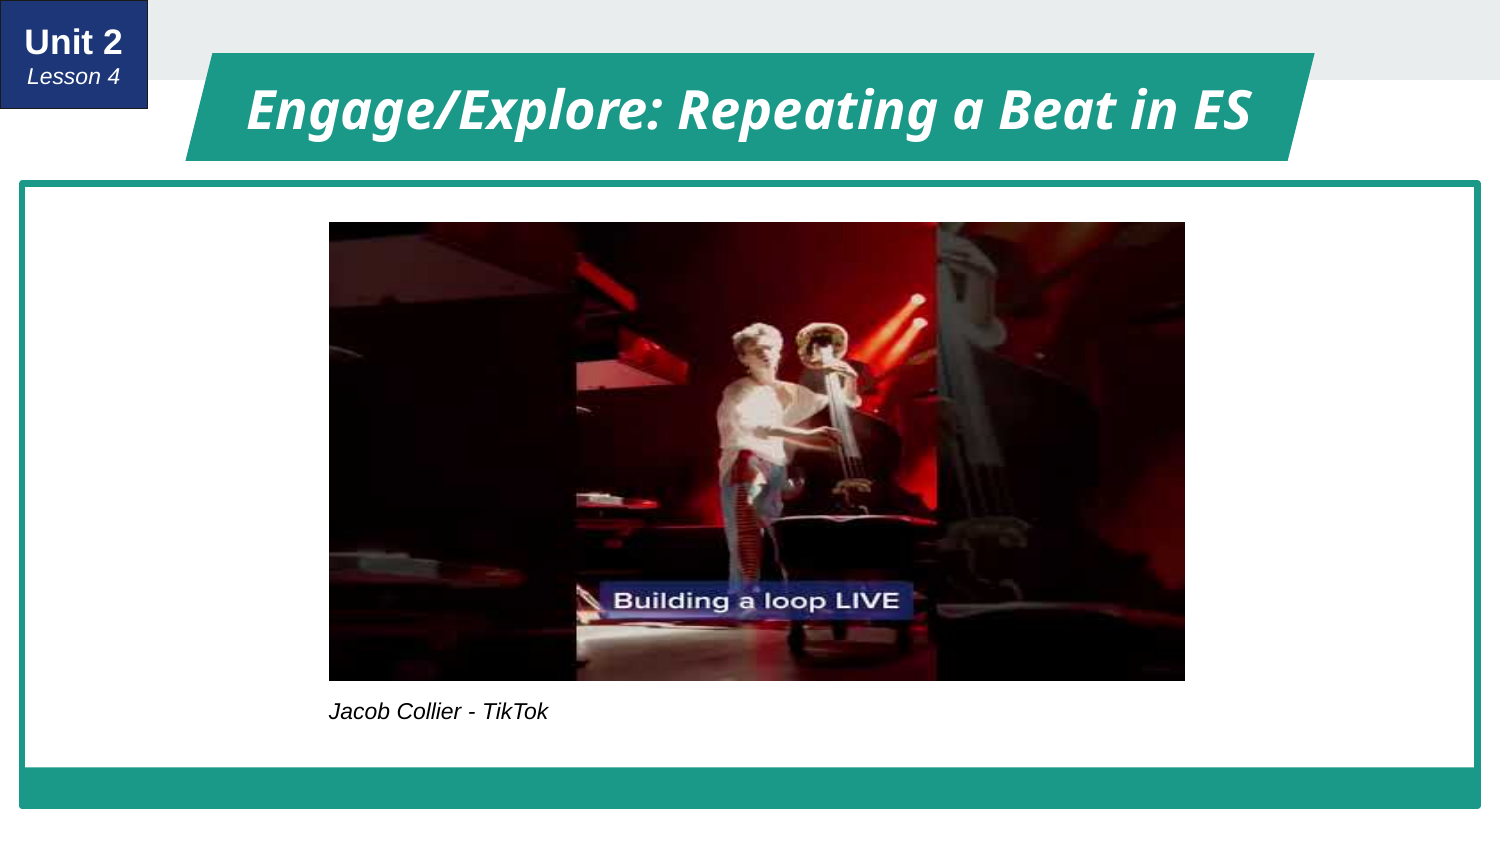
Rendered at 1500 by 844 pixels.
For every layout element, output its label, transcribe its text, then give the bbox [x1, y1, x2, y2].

text_box [185, 53, 1315, 161]
text_box Unit 2 Lesson 4 [0, 0, 148, 109]
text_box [328, 221, 1186, 682]
picture [25, 186, 1475, 804]
title Engage/Explore: Repeating a Beat in ES [221, 60, 1279, 155]
